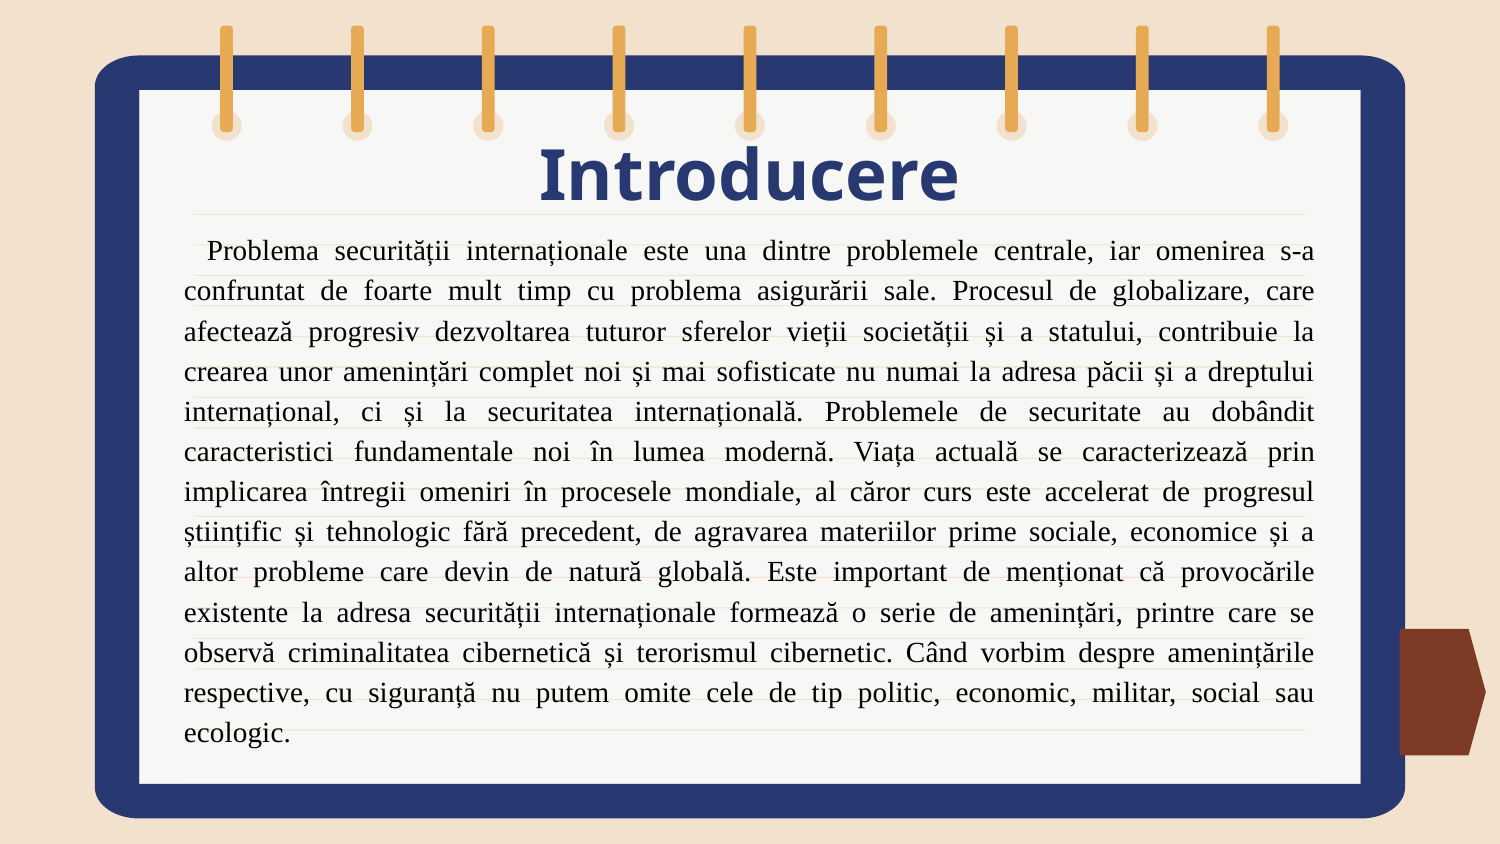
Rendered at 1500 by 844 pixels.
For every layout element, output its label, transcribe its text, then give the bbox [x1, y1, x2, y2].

subtitle Problema securității internaționale este una dintre problemele centrale, iar omenirea s-a confruntat de foarte mult timp cu problema asigurării sale. Procesul de globalizare, care afectează progresiv dezvoltarea tuturor sferelor vieții societății și a statului, contribuie la crearea unor amenințări complet noi și mai sofisticate nu numai la adresa păcii și a dreptului internațional, ci și la securitatea internațională. Problemele de securitate au dobândit caracteristici fundamentale noi în lumea modernă. Viața actuală se caracterizează prin implicarea întregii omeniri în procesele mondiale, al căror curs este accelerat de progresul științific și tehnologic fără precedent, de agravarea materiilor prime sociale, economice și a altor probleme care devin de natură globală. Este important de menționat că provocările existente la adresa securității internaționale formează o serie de amenințări, printre care se observă criminalitatea cibernetică și terorismul cibernetic. Când vorbim despre amenințările respective, cu siguranță nu putem omite cele de tip politic, economic, militar, social sau ecologic. [168, 351, 1331, 676]
title Introducere [362, 126, 1138, 219]
